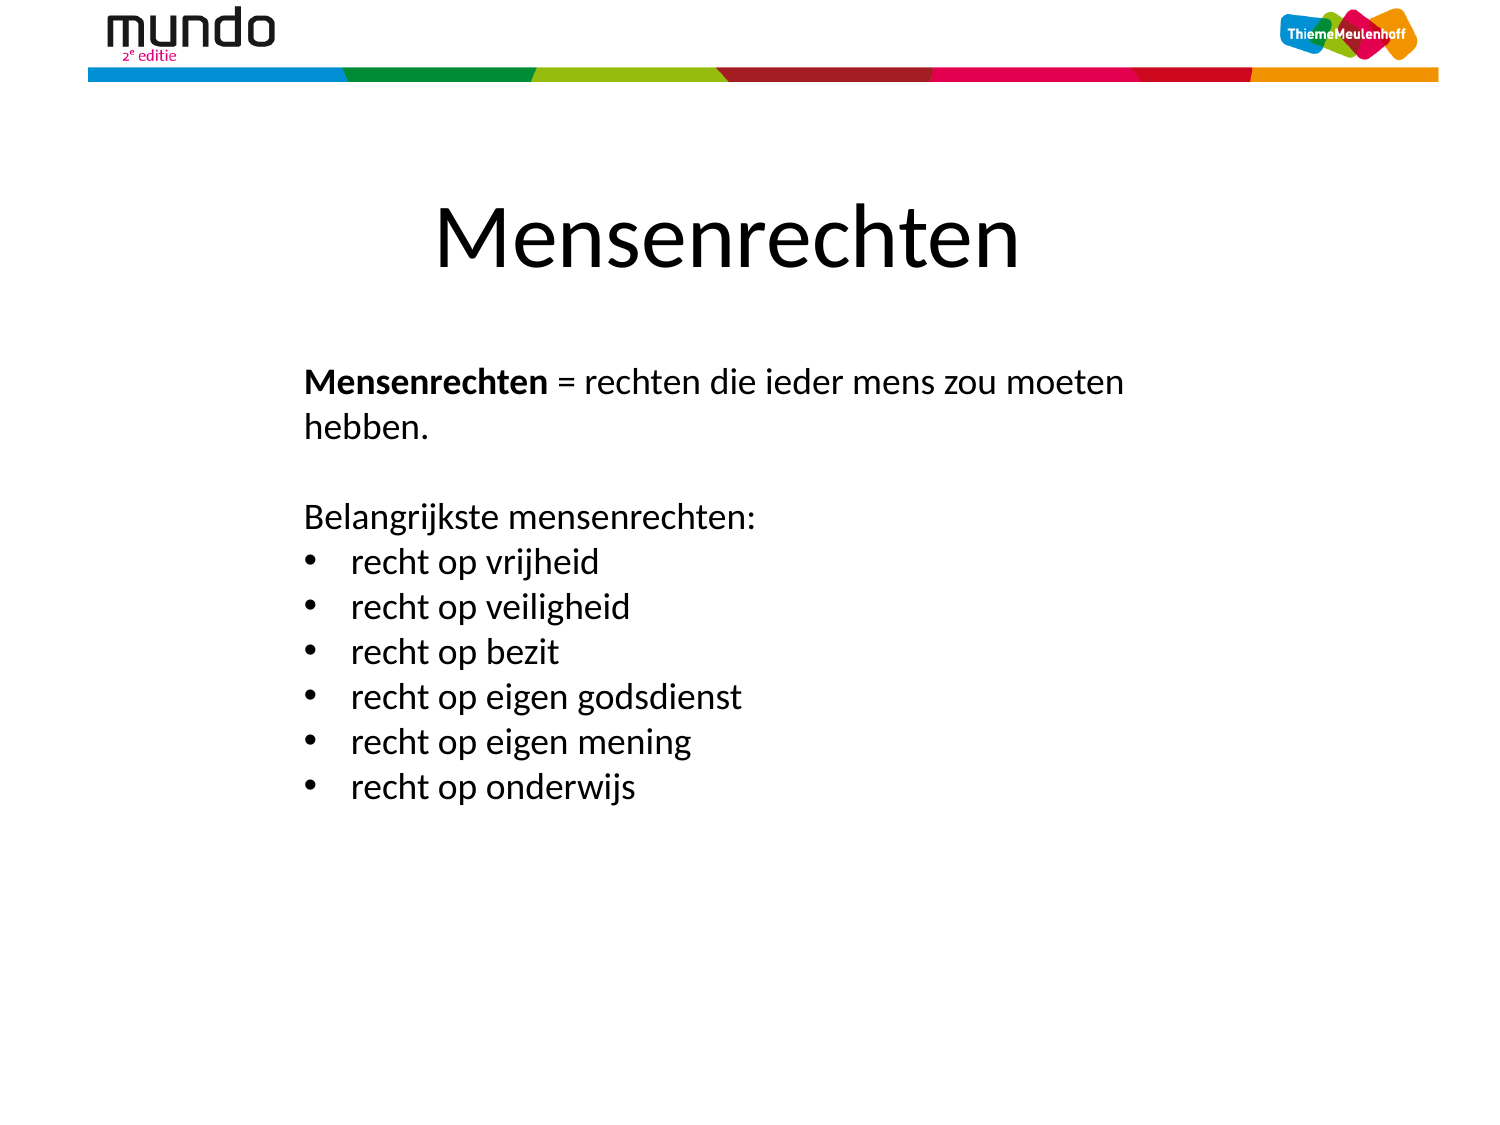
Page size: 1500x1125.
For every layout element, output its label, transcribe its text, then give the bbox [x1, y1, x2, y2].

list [88, 0, 1439, 82]
text_box Mensenrechten = rechten die ieder mens zou moeten hebben. Belangrijkste mensenrechten: recht op vrijheid recht op veiligheid recht op bezit recht op eigen godsdienst recht op eigen mening recht op onderwijs [289, 349, 1223, 905]
title Mensenrechten [53, 137, 1404, 325]
